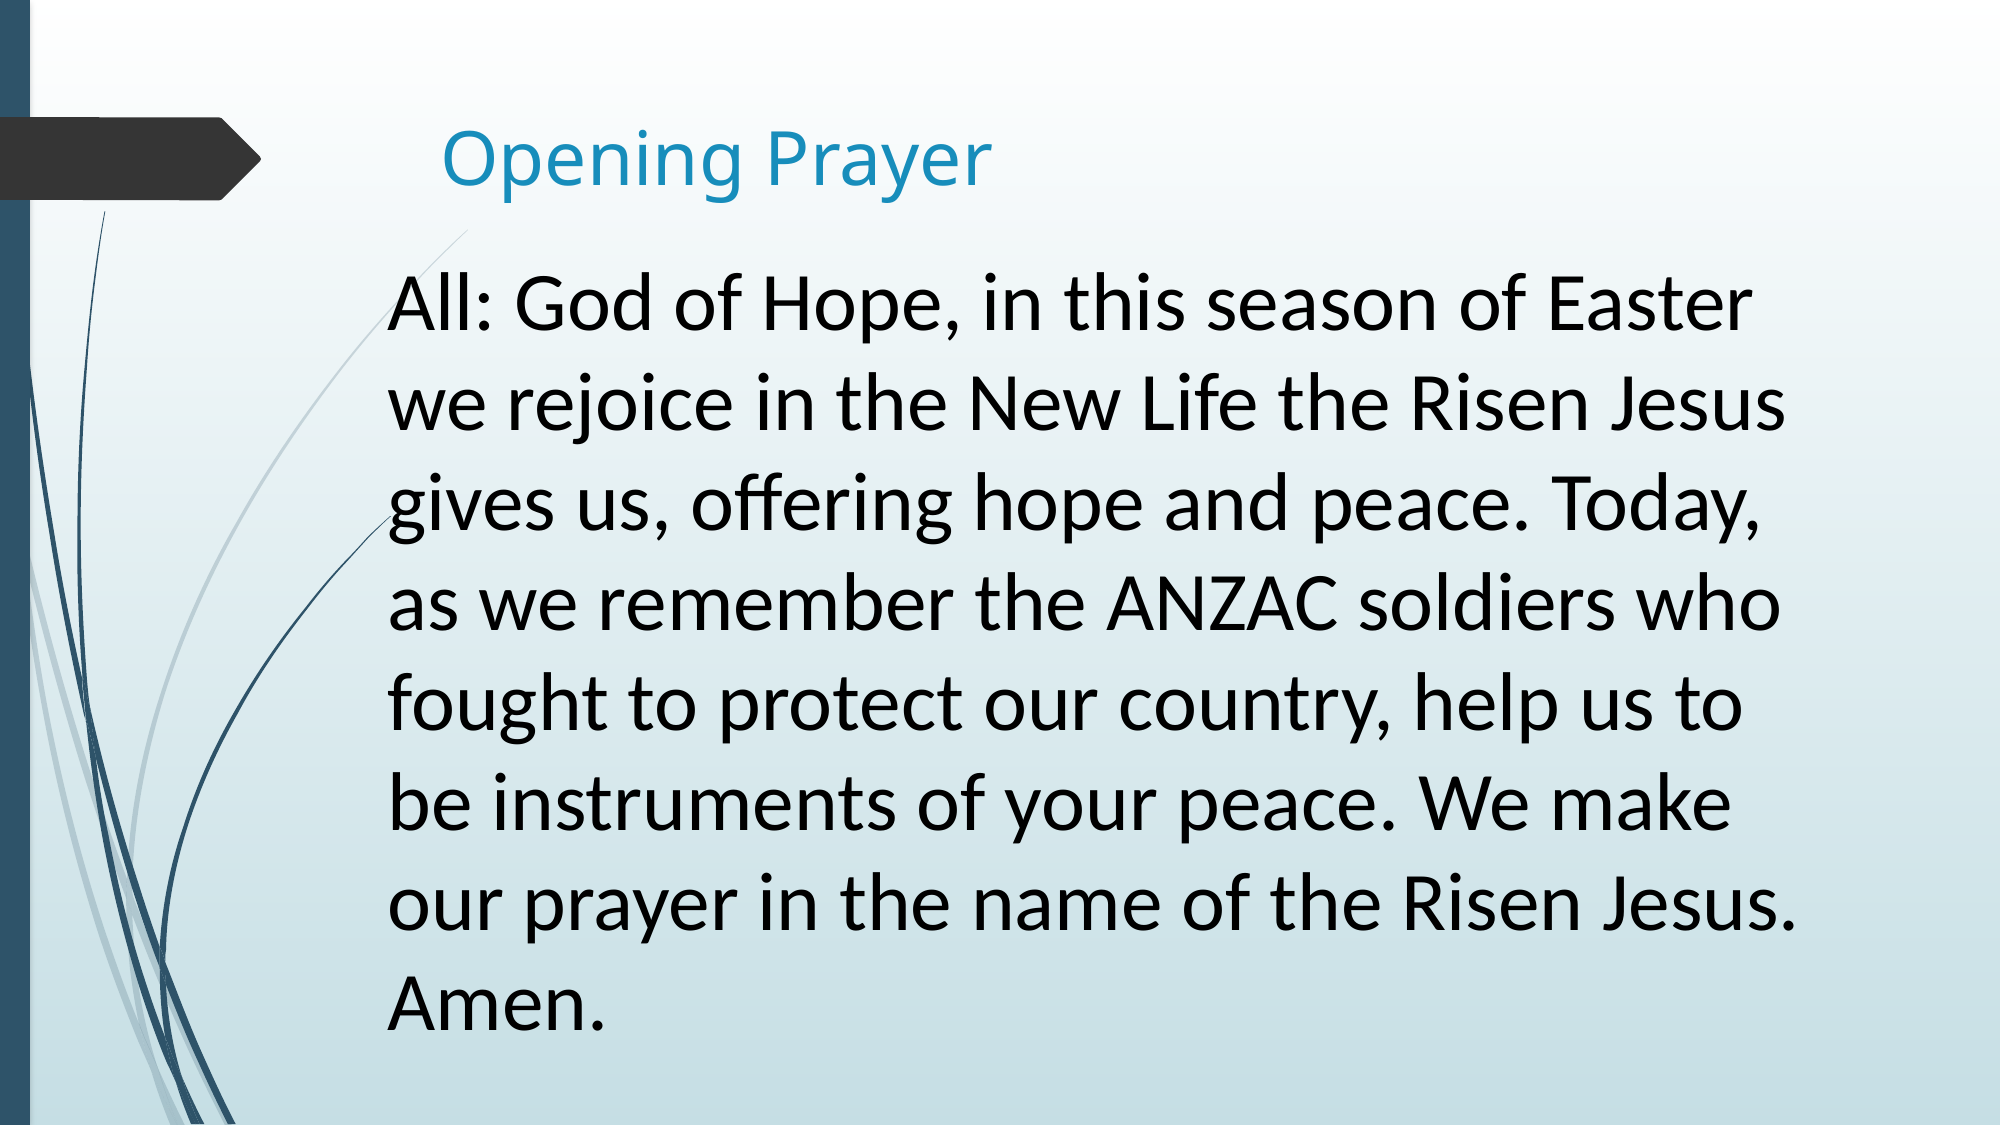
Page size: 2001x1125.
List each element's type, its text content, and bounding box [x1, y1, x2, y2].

list All: God of Hope, in this season of Easter we rejoice in the New Life the Risen Jesus gives us, offering hope and peace. Today, as we remember the ANZAC soldiers who fought to protect our country, help us to be instruments of your peace. We make our prayer in the name of the Risen Jesus. Amen. [372, 240, 1835, 1080]
title Opening Prayer [425, 102, 1888, 313]
